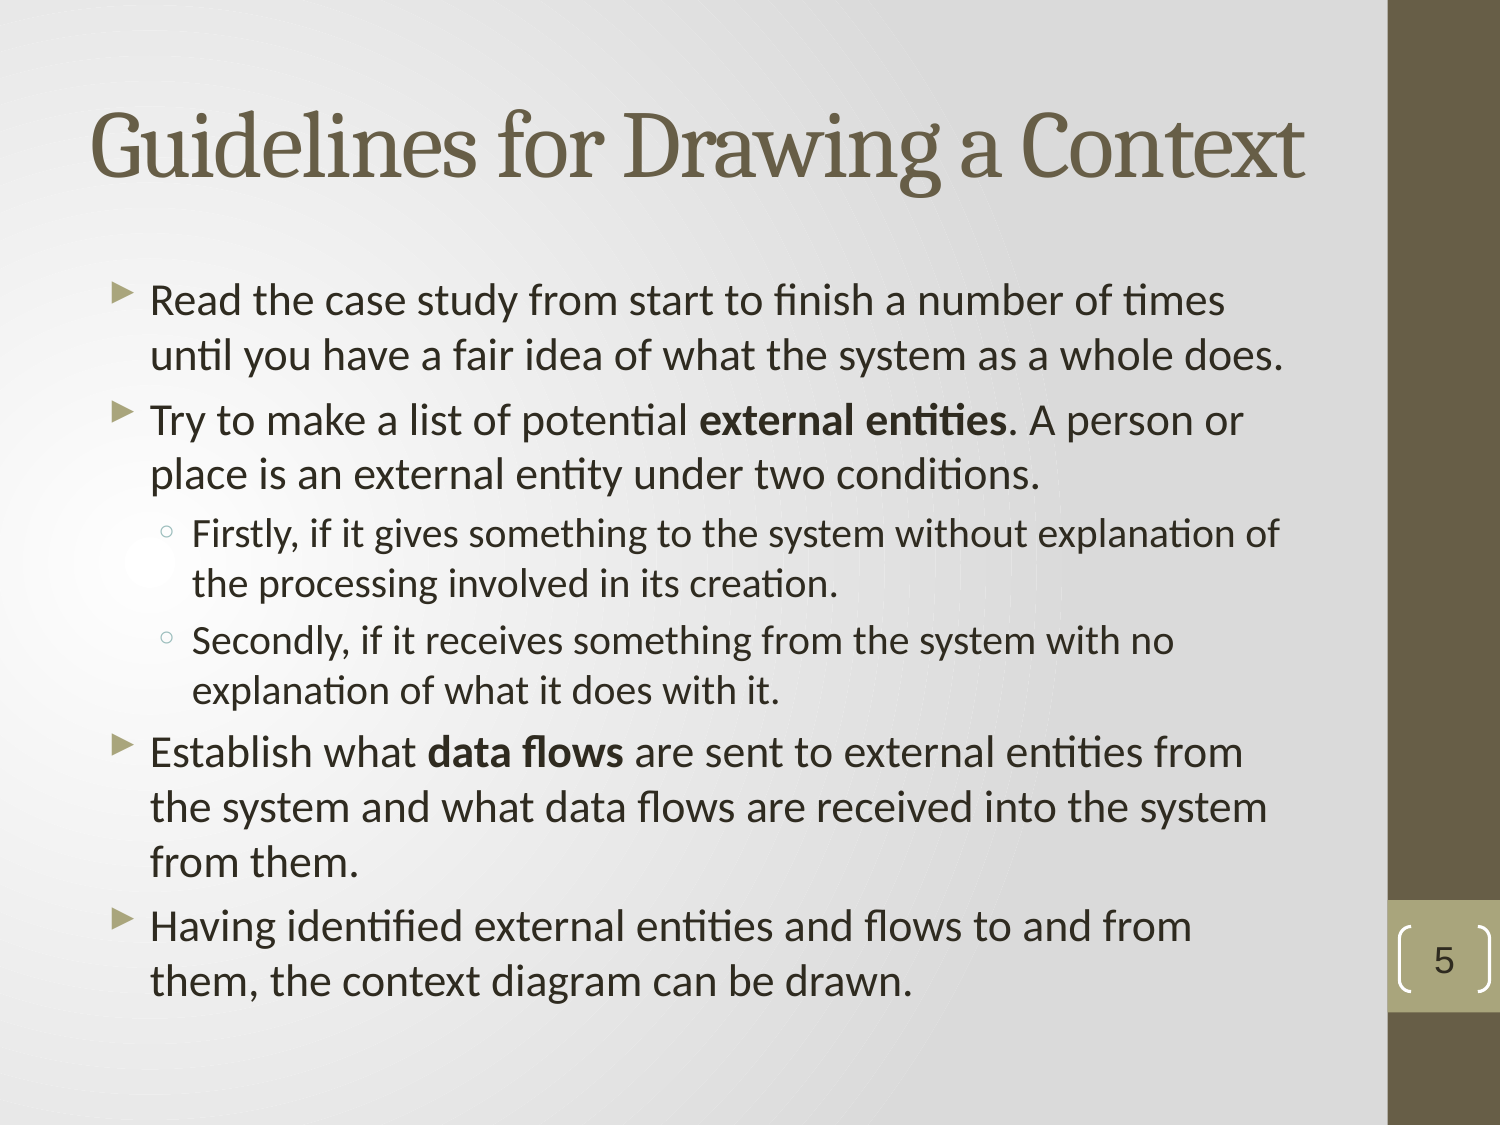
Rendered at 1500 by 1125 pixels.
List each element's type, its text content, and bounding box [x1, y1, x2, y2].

list Read the case study from start to finish a number of times until you have a fair idea of what the system as a whole does. Try to make a list of potential external entities. A person or place is an external entity under two conditions. Firstly, if it gives something to the system without explanation of the processing involved in its creation. Secondly, if it receives something from the system with no explanation of what it does with it. Establish what data flows are sent to external entities from the system and what data flows are received into the system from them. Having identified external entities and flows to and from them, the context diagram can be drawn. [74, 262, 1326, 1051]
slide_number 5 [1397, 924, 1492, 994]
title Guidelines for Drawing a Context [75, 45, 1325, 233]
